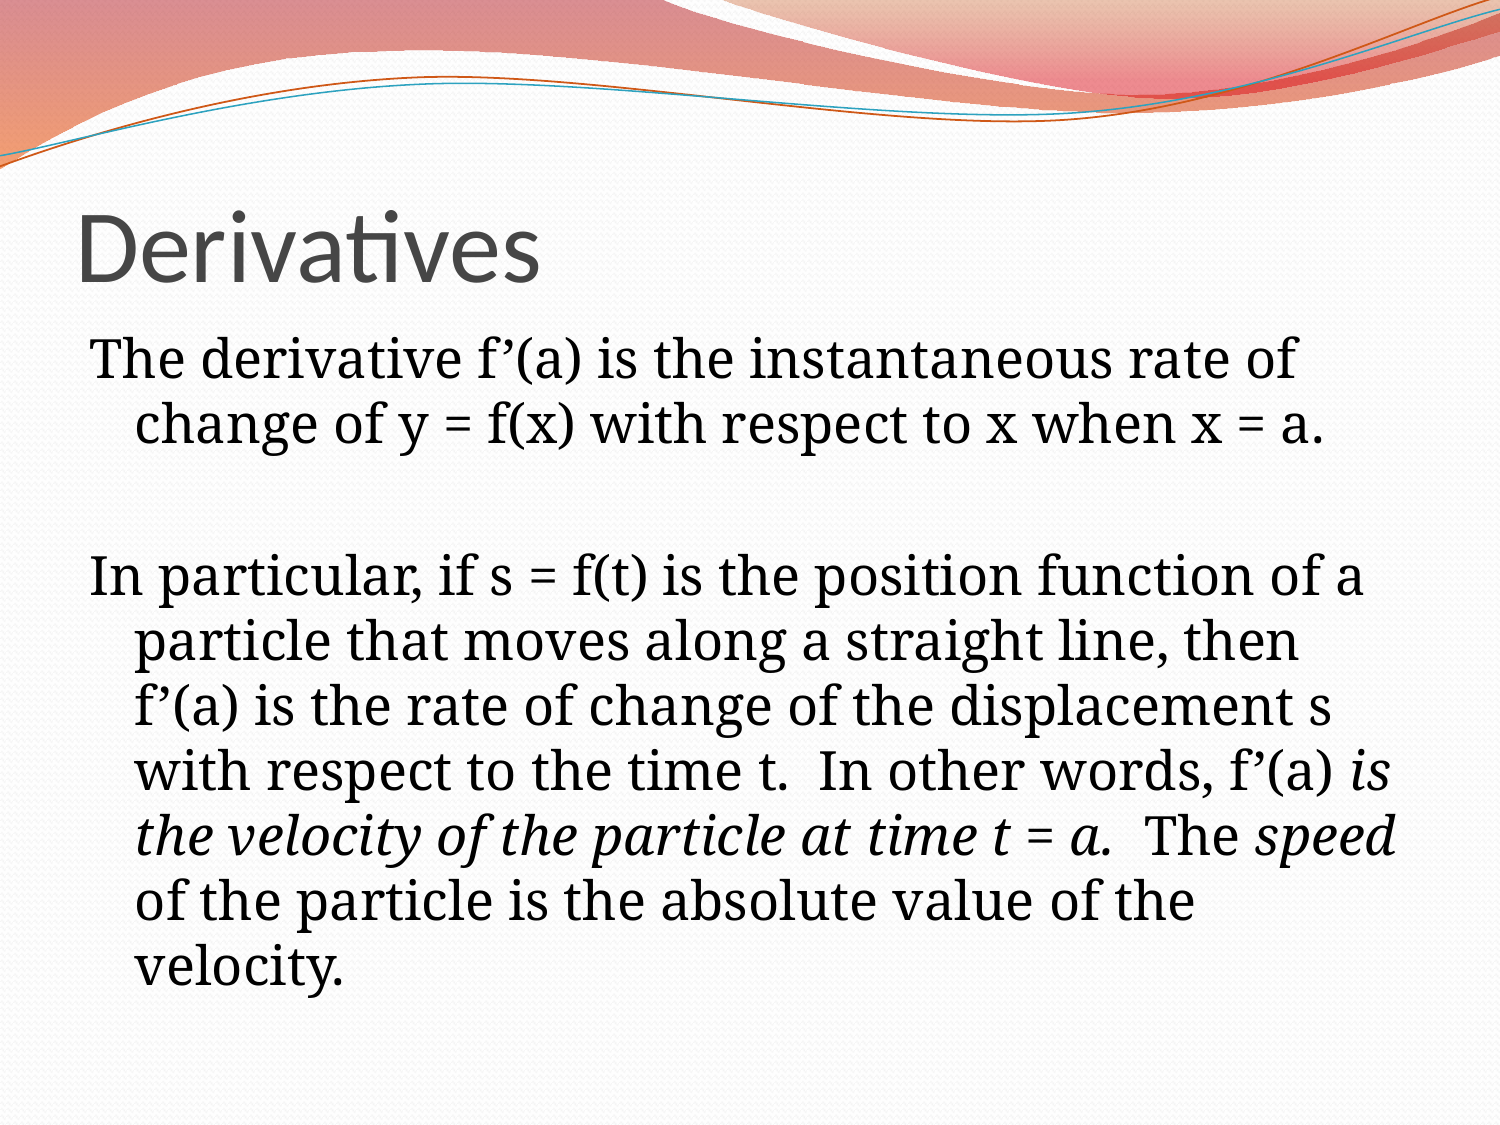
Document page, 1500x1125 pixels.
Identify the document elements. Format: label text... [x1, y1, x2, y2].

title Derivatives [75, 115, 1425, 303]
list The derivative f’(a) is the instantaneous rate of change of y = f(x) with respect to x when x = a. In particular, if s = f(t) is the position function of a particle that moves along a straight line, then f’(a) is the rate of change of the displacement s with respect to the time t. In other words, f’(a) is the velocity of the particle at time t = a. The speed of the particle is the absolute value of the velocity. [75, 317, 1425, 1038]
